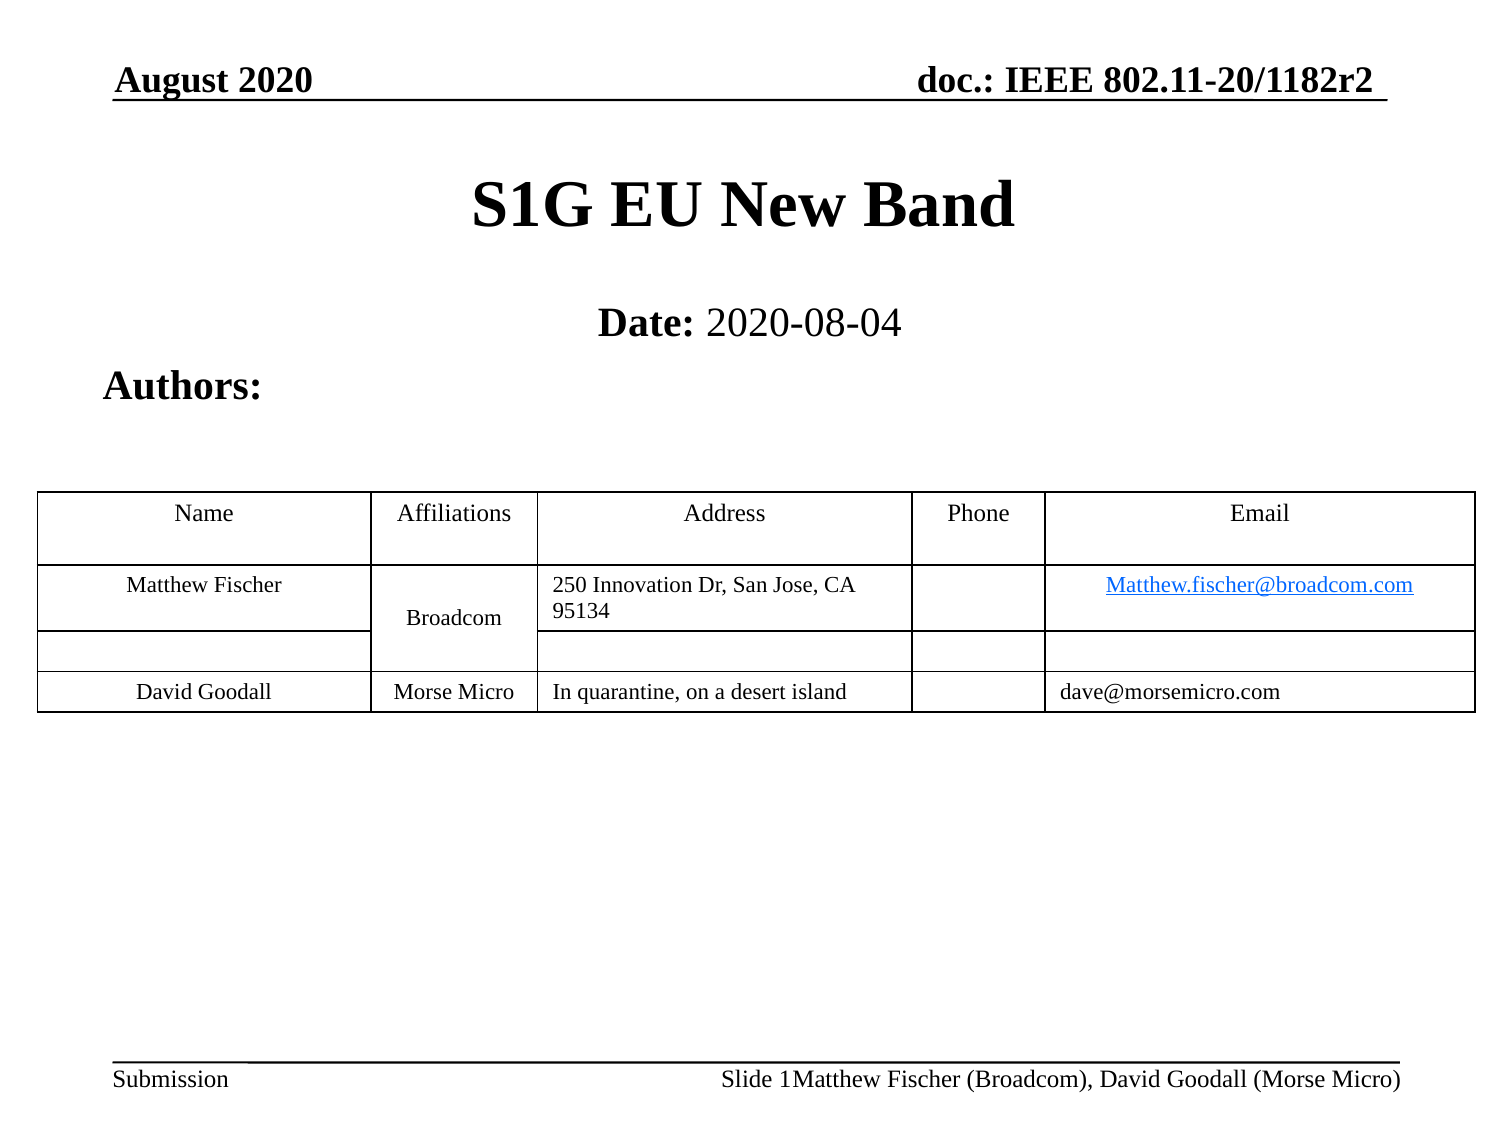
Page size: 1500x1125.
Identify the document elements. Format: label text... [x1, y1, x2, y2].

text_box Authors: [87, 349, 325, 413]
table_cell [913, 632, 1044, 671]
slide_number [114, 54, 316, 101]
table_cell Matthew Fischer [38, 566, 370, 630]
table_header Affiliations [372, 493, 537, 564]
table_cell Morse Micro [372, 672, 537, 711]
table_header Email [1046, 493, 1474, 564]
table_cell In quarantine, on a desert island [538, 672, 911, 711]
table_cell Matthew.fischer@broadcom.com [1046, 566, 1474, 630]
table_header Name [38, 493, 370, 564]
table_header Phone [913, 493, 1044, 564]
table_cell David Goodall [38, 672, 370, 711]
table_cell 250 Innovation Dr, San Jose, CA 95134 [538, 566, 911, 630]
list Date: 2020-08-04 [112, 287, 1388, 351]
table_cell [538, 632, 911, 671]
table_cell [913, 566, 1044, 630]
slide_number Slide 1 [712, 1061, 800, 1093]
table_cell dave@morsemicro.com [1046, 672, 1474, 711]
table_cell [1046, 632, 1474, 671]
table_header Address [538, 493, 911, 564]
table_cell Broadcom [372, 566, 537, 671]
title S1G EU New Band [62, 112, 1426, 288]
table_cell [38, 632, 370, 671]
footer Matthew Fischer (Broadcom), David Goodall (Morse Micro) [800, 1061, 1402, 1093]
table_cell [913, 672, 1044, 711]
